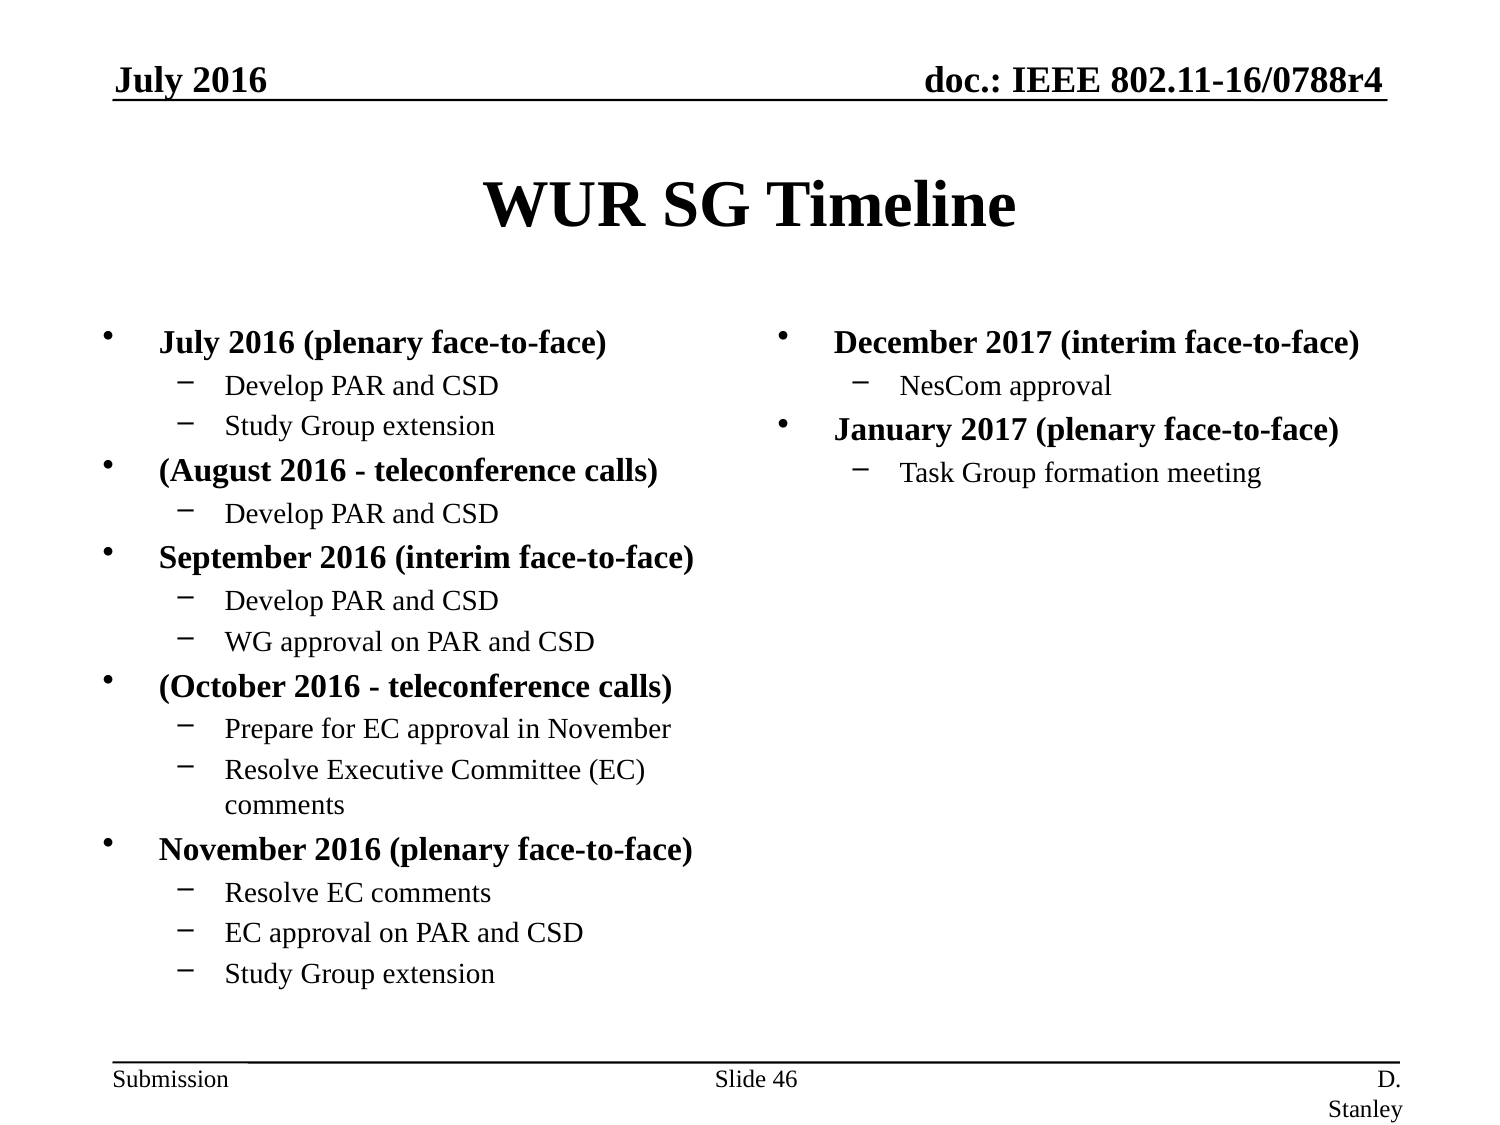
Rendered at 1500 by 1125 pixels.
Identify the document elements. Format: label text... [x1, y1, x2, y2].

slide_number Slide 46 [712, 1061, 800, 1093]
title WUR SG Timeline [112, 112, 1388, 288]
list July 2016 (plenary face-to-face) Develop PAR and CSD Study Group extension (August 2016 - teleconference calls) Develop PAR and CSD September 2016 (interim face-to-face) Develop PAR and CSD WG approval on PAR and CSD (October 2016 - teleconference calls) Prepare for EC approval in November Resolve Executive Committee (EC) comments November 2016 (plenary face-to-face) Resolve EC comments EC approval on PAR and CSD Study Group extension [87, 312, 738, 1050]
list December 2017 (interim face-to-face) NesCom approval January 2017 (plenary face-to-face) Task Group formation meeting [762, 312, 1425, 988]
footer D. Stanley, HP Enterprise [1324, 1061, 1402, 1093]
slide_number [114, 54, 374, 101]
